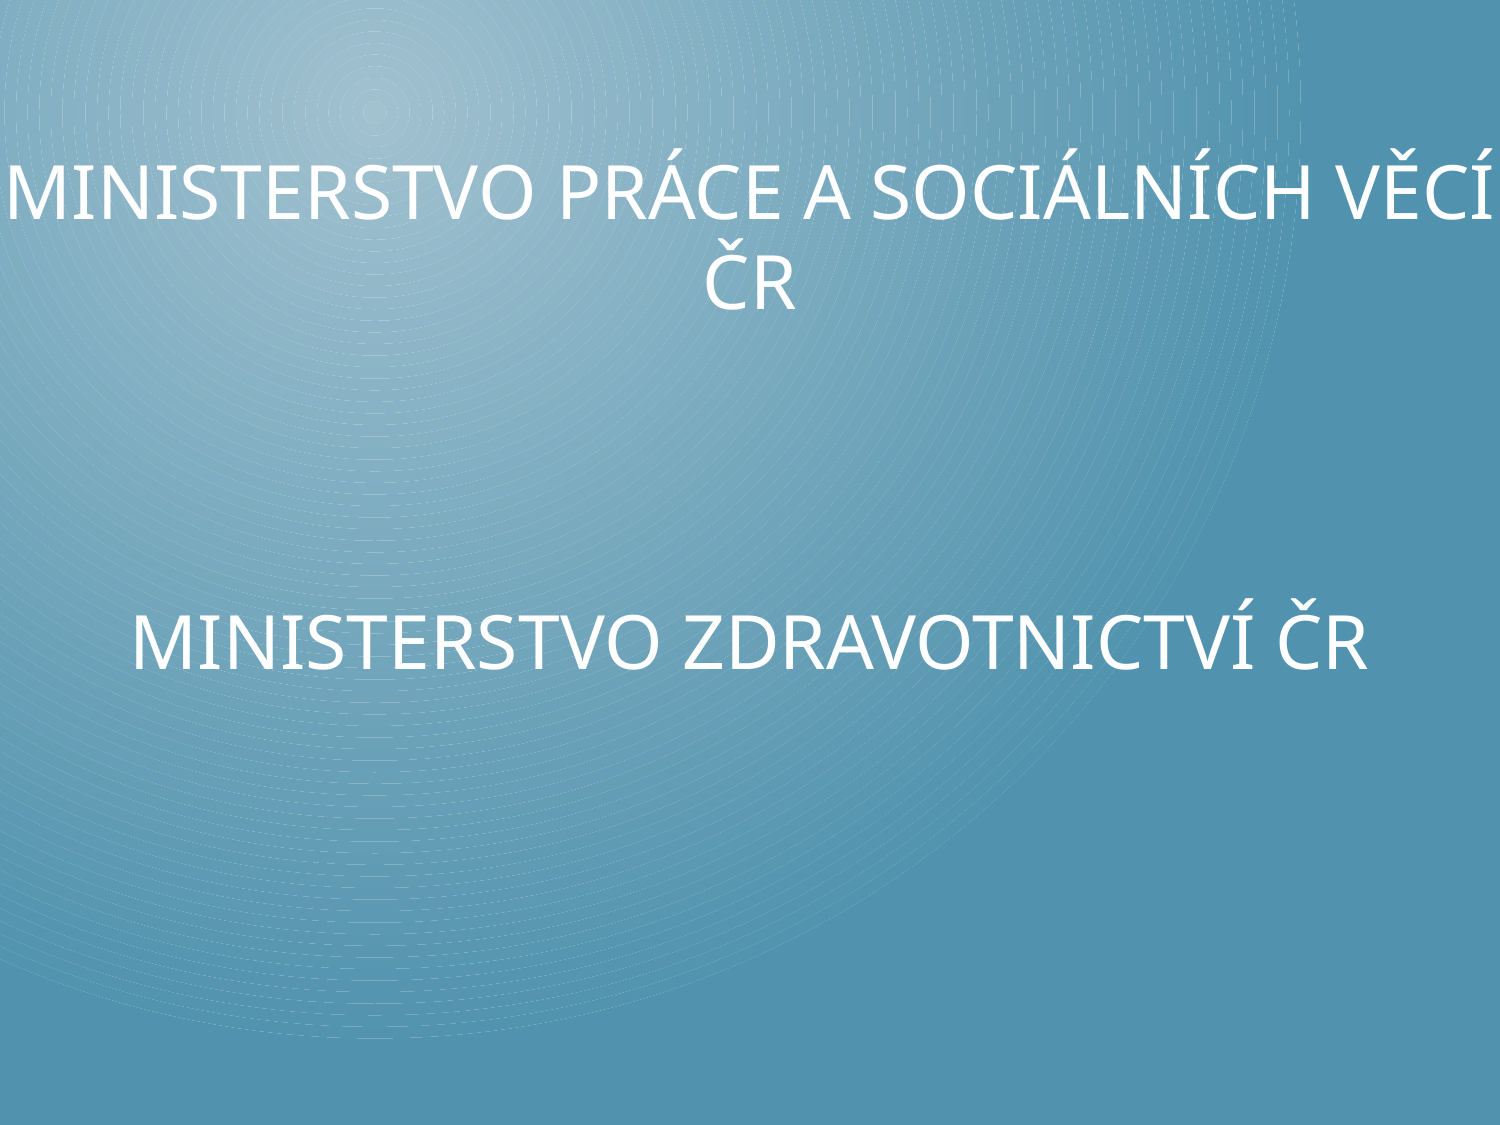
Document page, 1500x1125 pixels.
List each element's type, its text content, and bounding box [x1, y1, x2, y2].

title Ministerstvo práce a Sociálních věcí ČR ministerstvo zdravotnictví ČR [0, 137, 1500, 846]
